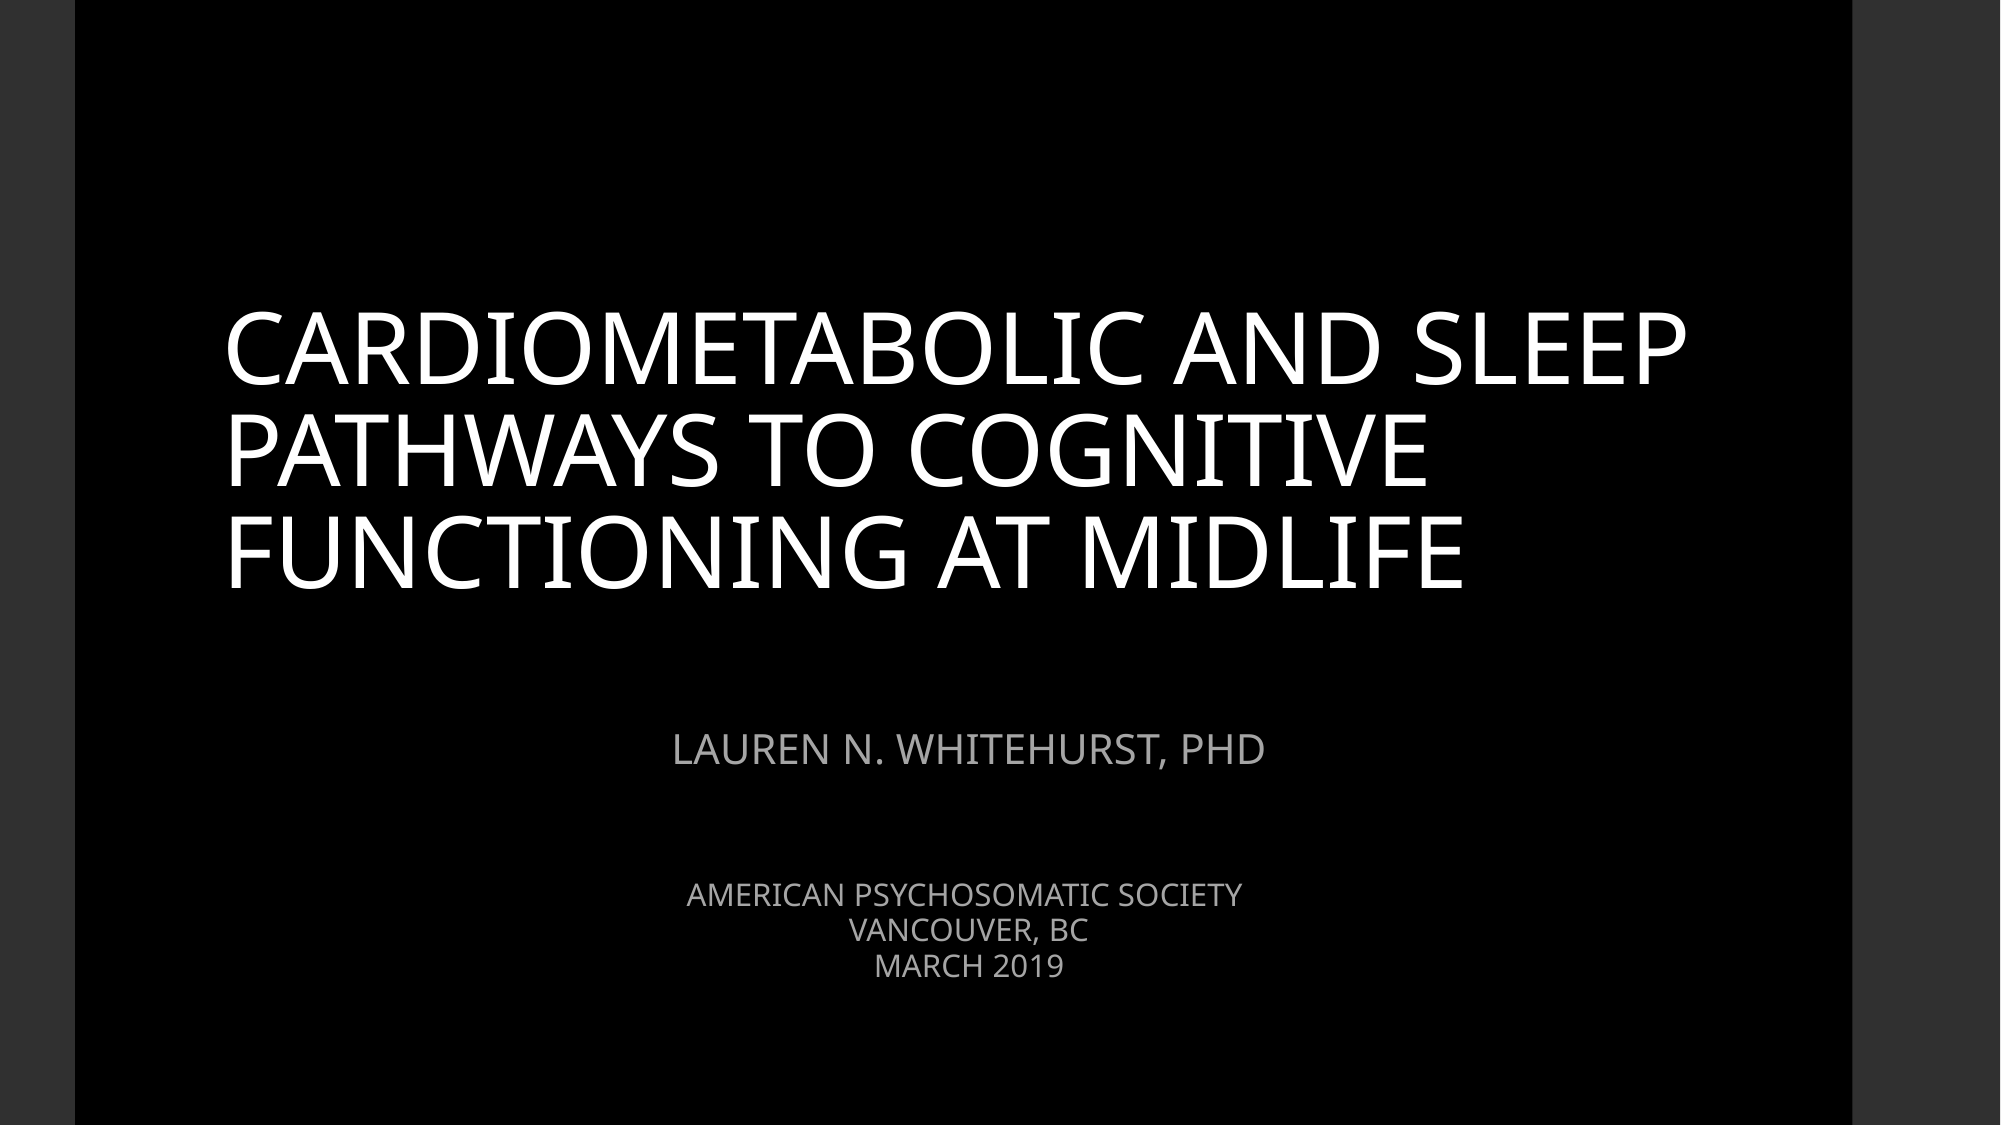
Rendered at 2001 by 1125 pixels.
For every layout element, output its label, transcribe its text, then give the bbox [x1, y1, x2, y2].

text_box American Psychosomatic Society Vancouver, BC March 2019 [519, 833, 1420, 1020]
title CARDIOMETABOLIC AND SLEEP PATHWAYS TO COGNITIVE FUNCTIONING AT MIDLIFE [206, 124, 1752, 718]
subtitle Lauren n. Whitehurst, phd [186, 718, 1752, 892]
